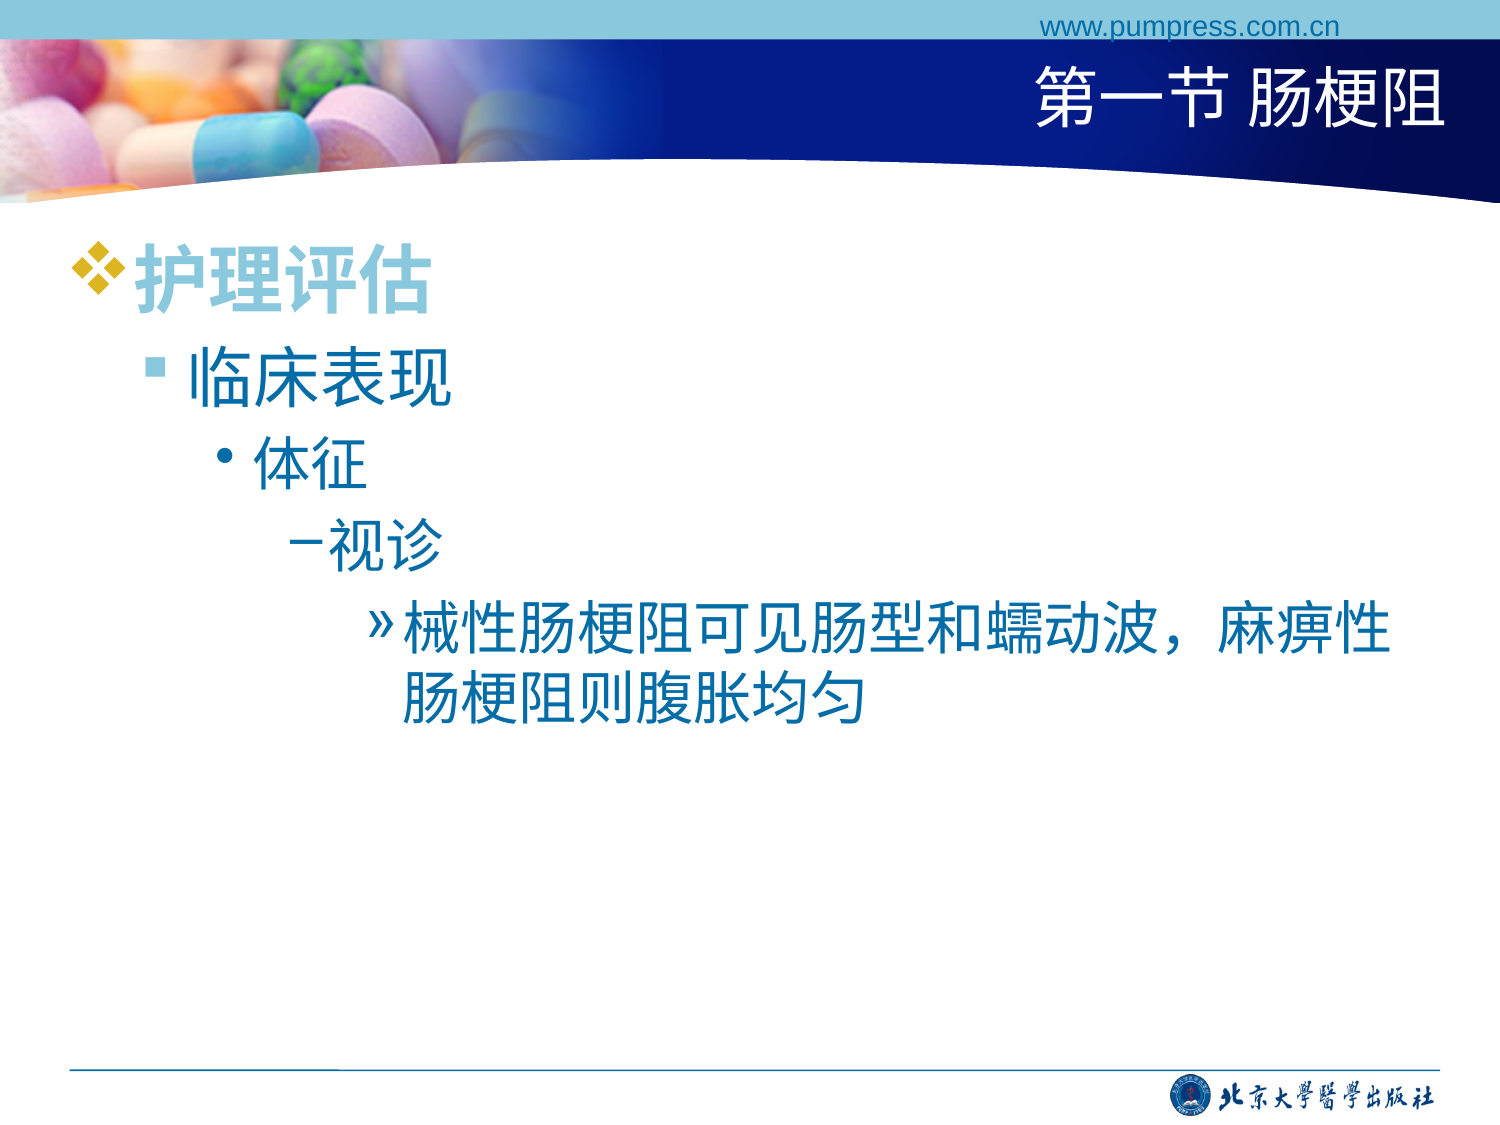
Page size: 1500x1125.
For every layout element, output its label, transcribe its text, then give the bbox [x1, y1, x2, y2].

slide_number www.pumpress.com.cn [1025, 0, 1463, 38]
title 第一节 肠梗阻 [137, 49, 1463, 143]
picture [1170, 1074, 1436, 1118]
picture [0, 40, 1500, 203]
list 护理评估 临床表现 体征 视诊 械性肠梗阻可见肠型和蠕动波，麻痹性肠梗阻则腹胀均匀 [49, 224, 1463, 1026]
